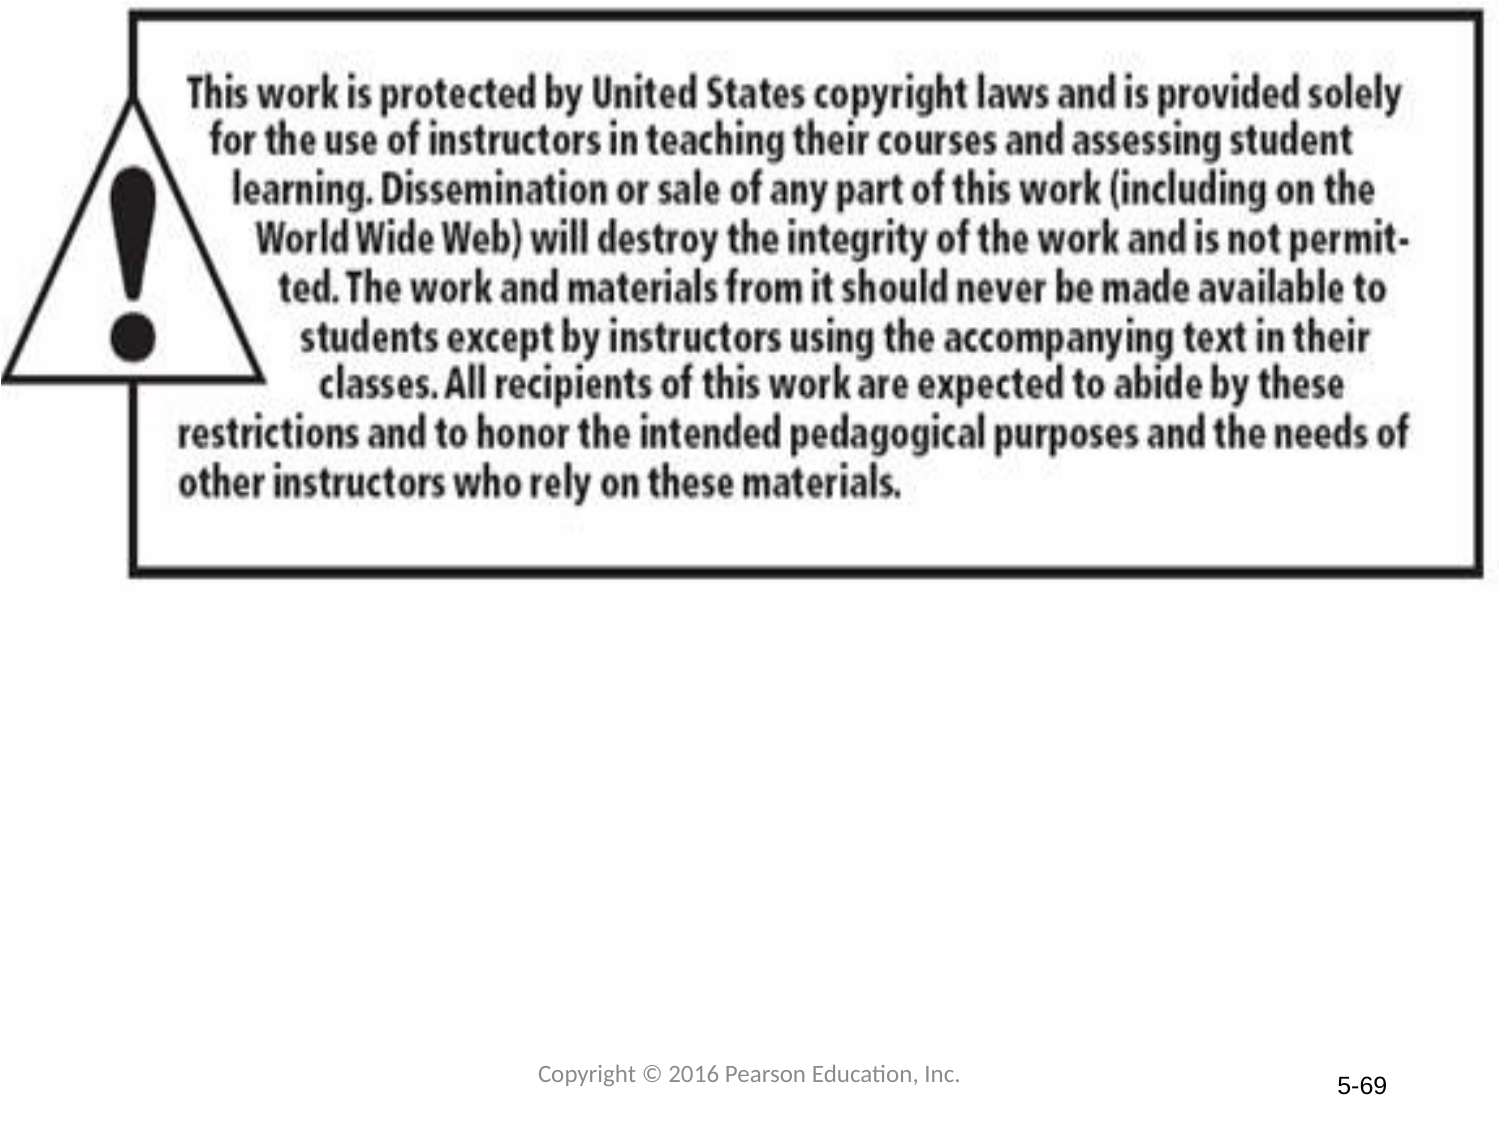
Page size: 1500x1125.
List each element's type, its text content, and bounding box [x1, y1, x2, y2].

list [0, 0, 1500, 601]
footer Copyright © 2016 Pearson Education, Inc. [512, 1042, 988, 1103]
